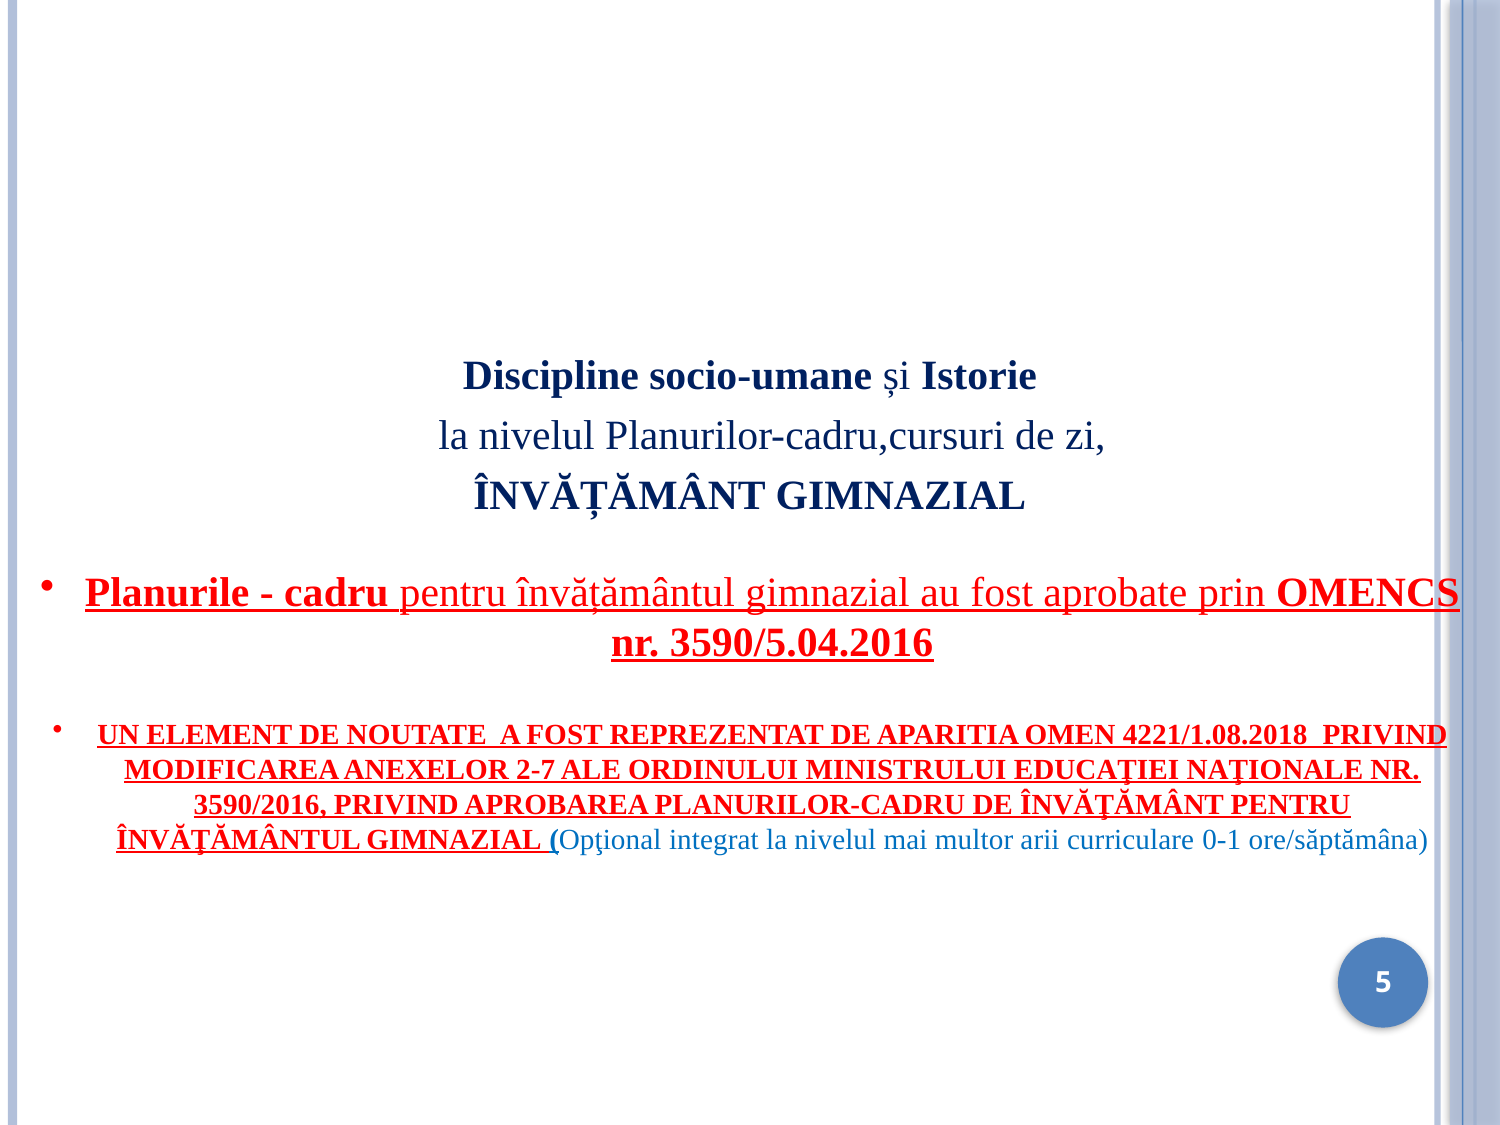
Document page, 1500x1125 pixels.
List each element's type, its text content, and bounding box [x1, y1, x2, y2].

slide_number 5 [1333, 940, 1434, 1026]
text_box Discipline socio-umane și Istorie la nivelul Planurilor-cadru,cursuri de zi, ÎNVĂȚĂMÂNT GIMNAZIAL Planurile - cadru pentru învățământul gimnazial au fost aprobate prin OMENCS nr. 3590/5.04.2016 UN ELEMENT DE NOUTATE A FOST REPREZENTAT DE APARITIA OMEN 4221/1.08.2018 PRIVIND MODIFICAREA ANEXELOR 2-7 ALE ORDINULUI MINISTRULUI EDUCAŢIEI NAŢIONALE NR. 3590/2016, PRIVIND APROBAREA PLANURILOR-CADRU DE ÎNVĂŢĂMÂNT PENTRU ÎNVĂŢĂMÂNTUL GIMNAZIAL (Opţional integrat la nivelul mai multor arii curriculare 0-1 ore/săptămâna) [24, 307, 1475, 898]
